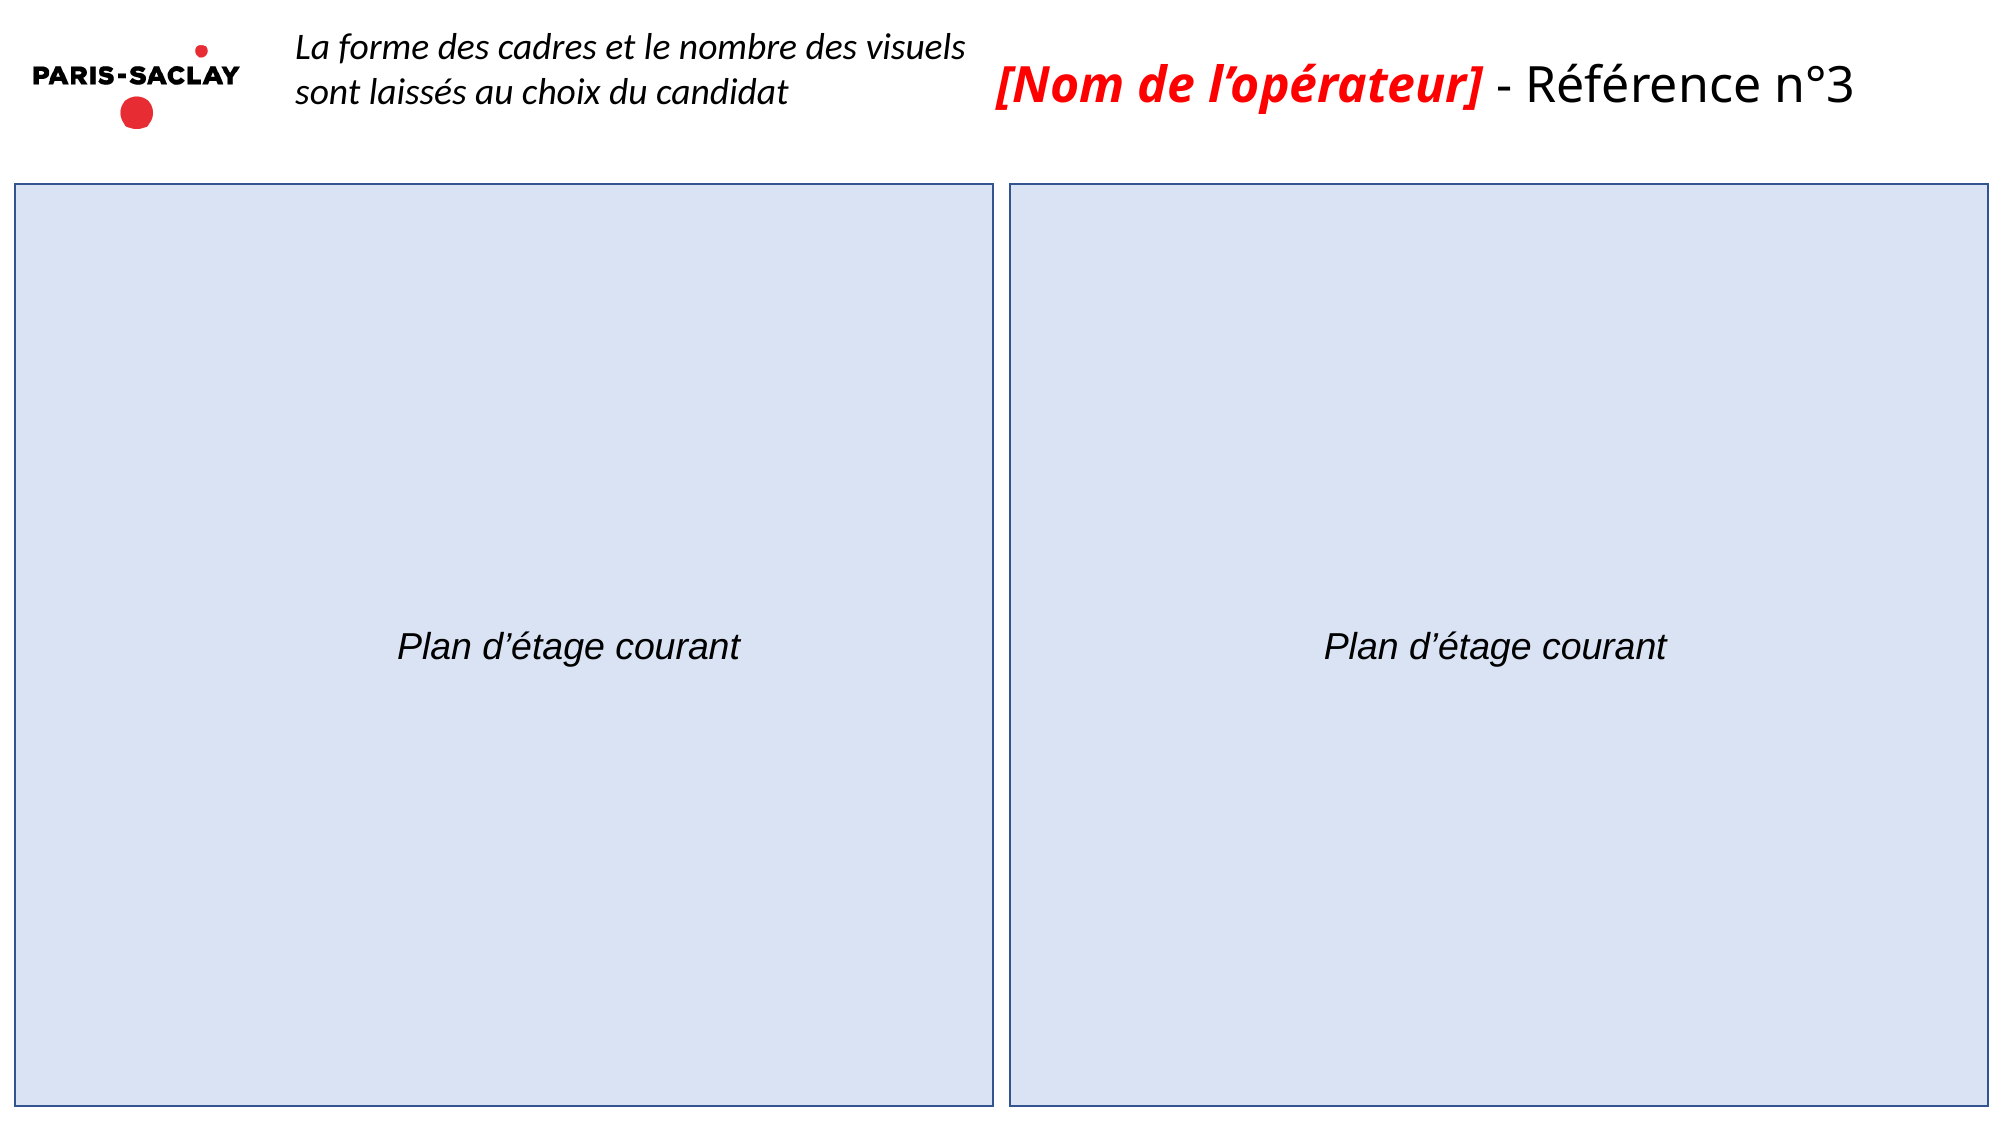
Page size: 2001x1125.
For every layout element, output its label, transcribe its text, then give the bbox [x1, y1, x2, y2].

text_box Plan d’étage courant [1309, 614, 1779, 675]
picture [0, 18, 273, 155]
text_box Plan d’étage courant [382, 614, 783, 675]
text_box [14, 183, 994, 1107]
text_box [1009, 183, 1989, 1107]
text_box [Nom de l’opérateur] - Référence n°3 [981, 44, 2000, 120]
text_box La forme des cadres et le nombre des visuels sont laissés au choix du candidat [280, 14, 1683, 120]
